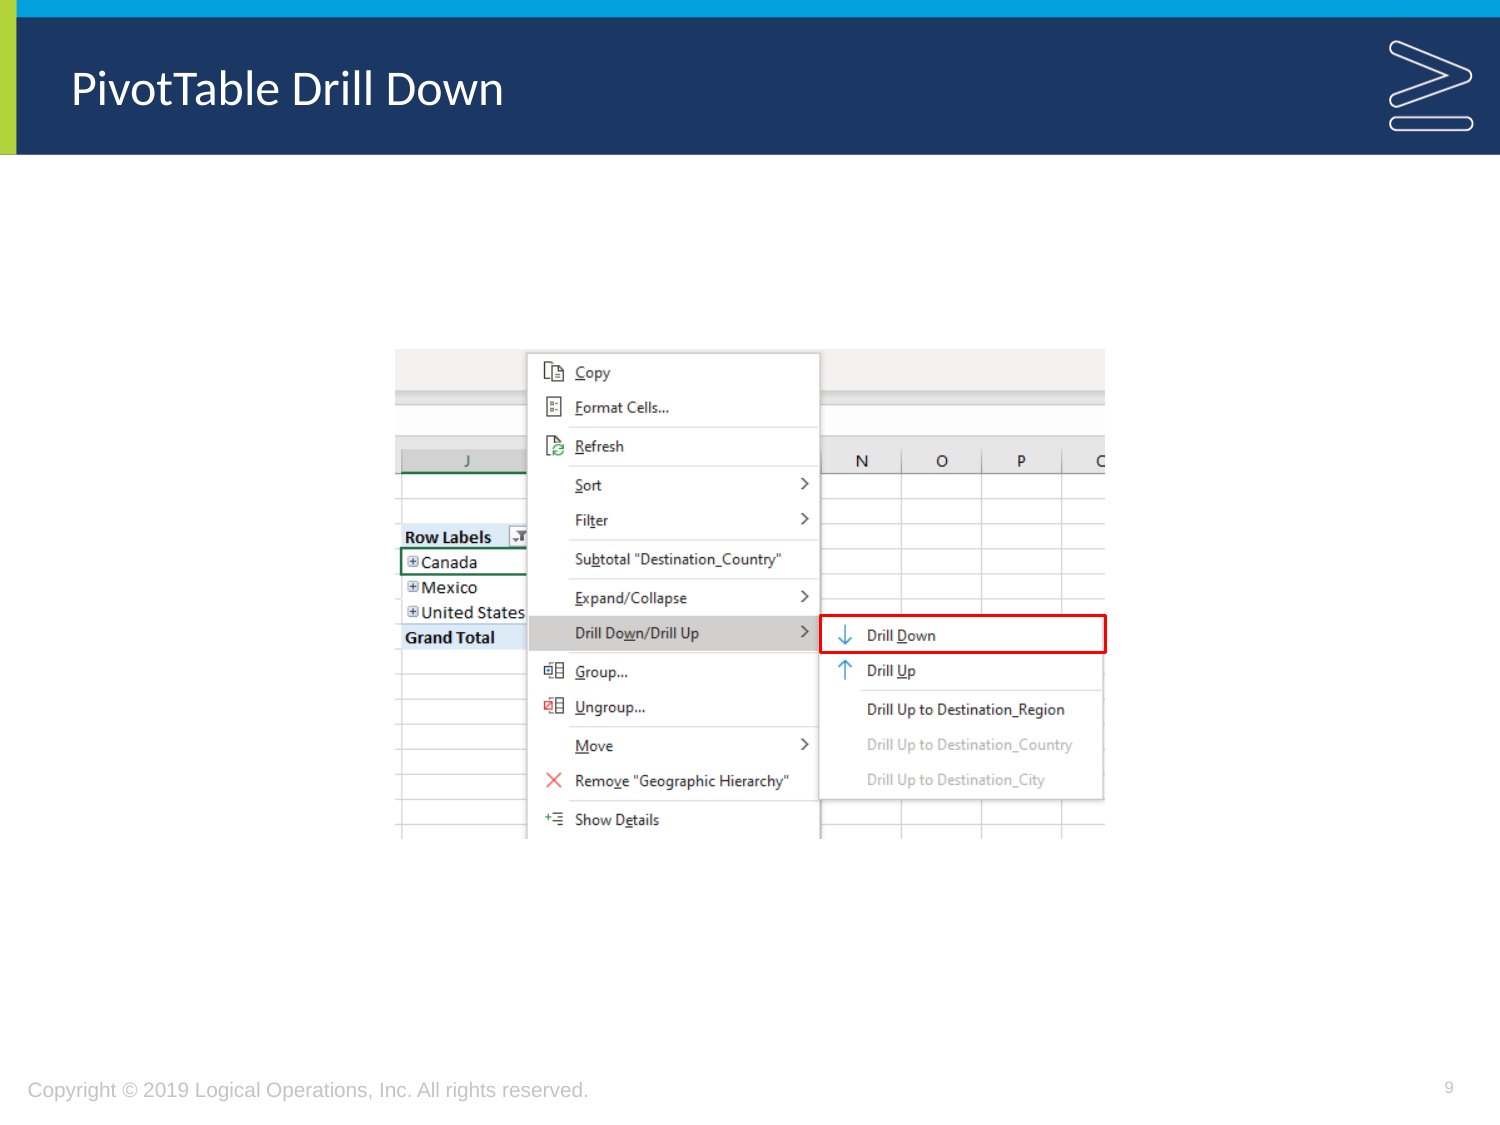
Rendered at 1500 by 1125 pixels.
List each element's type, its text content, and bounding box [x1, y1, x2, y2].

title PivotTable Drill Down [56, 16, 1350, 155]
picture [395, 349, 1105, 840]
picture [1350, 18, 1500, 155]
slide_number 9 [1118, 1057, 1469, 1118]
picture [0, 0, 56, 155]
